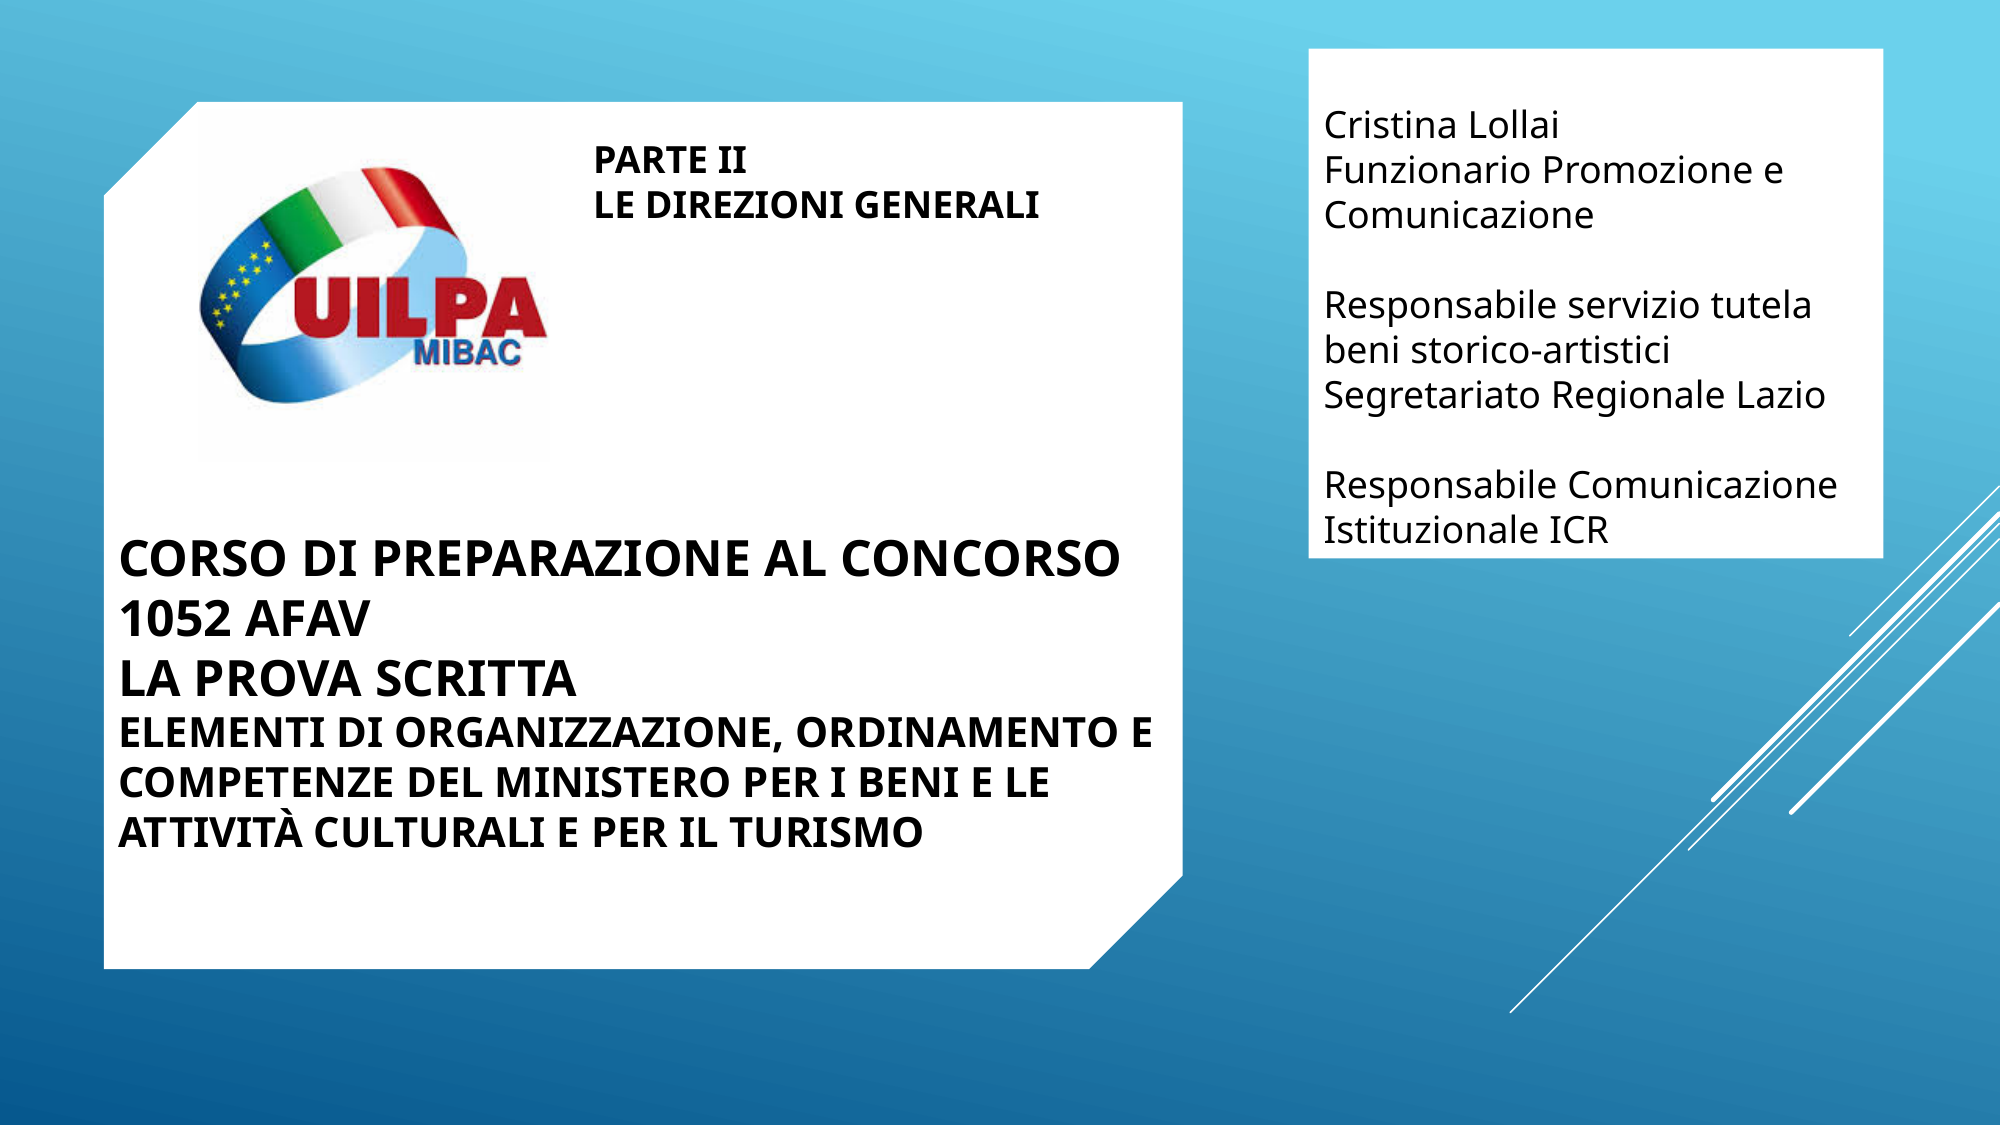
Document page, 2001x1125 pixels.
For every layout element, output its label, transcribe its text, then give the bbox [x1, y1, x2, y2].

text_box [102, 100, 1184, 971]
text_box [1510, 485, 2000, 1013]
text_box CORSO DI PREPARAZIONE AL CONCORSO 1052 AFAV LA PROVA SCRITTA elementi di organizzazione, ordinamento e competenze del Ministero per i beni e le attività culturali e per il turismo [103, 518, 1183, 954]
picture [198, 109, 551, 462]
text_box Parte II LE DIREZIONI GENERALI [578, 128, 1155, 234]
text_box [0, 0, 2000, 1125]
text_box Cristina Lollai Funzionario Promozione e Comunicazione Responsabile servizio tutela beni storico-artistici Segretariato Regionale Lazio Responsabile Comunicazione Istituzionale ICR [1308, 48, 1884, 559]
